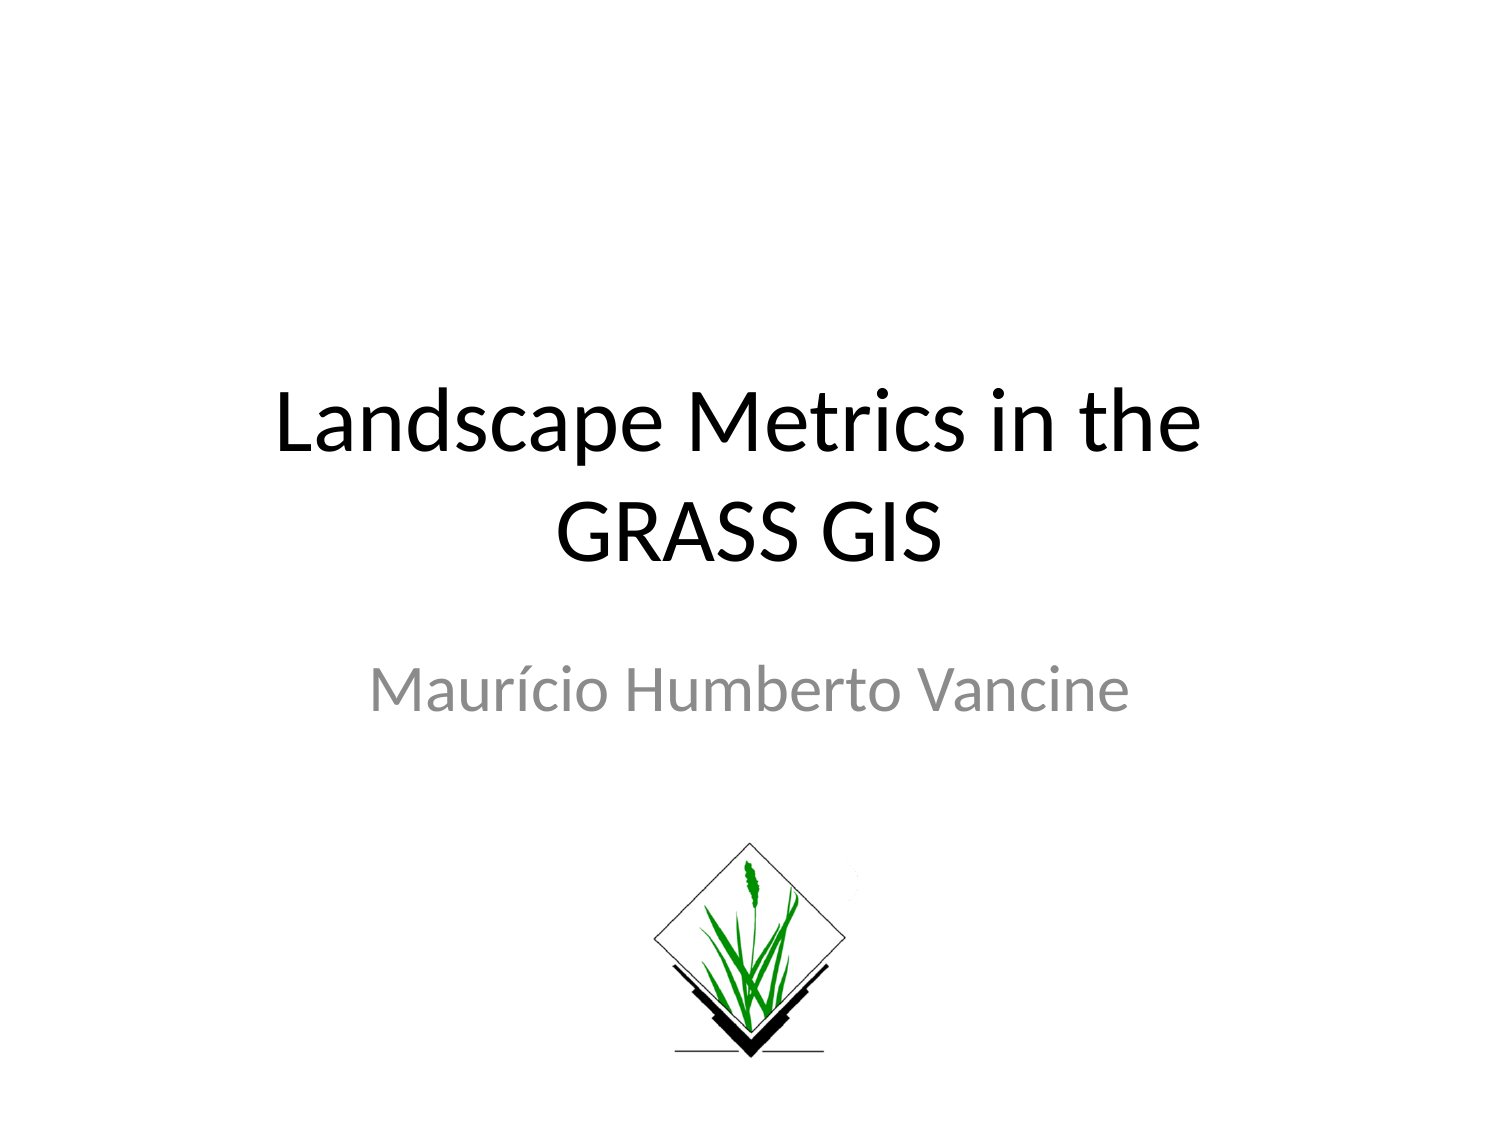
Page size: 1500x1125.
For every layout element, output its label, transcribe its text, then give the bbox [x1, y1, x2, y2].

title Landscape Metrics in the GRASS GIS [112, 349, 1388, 591]
subtitle Maurício Humberto Vancine [225, 637, 1275, 925]
picture [641, 837, 859, 1063]
